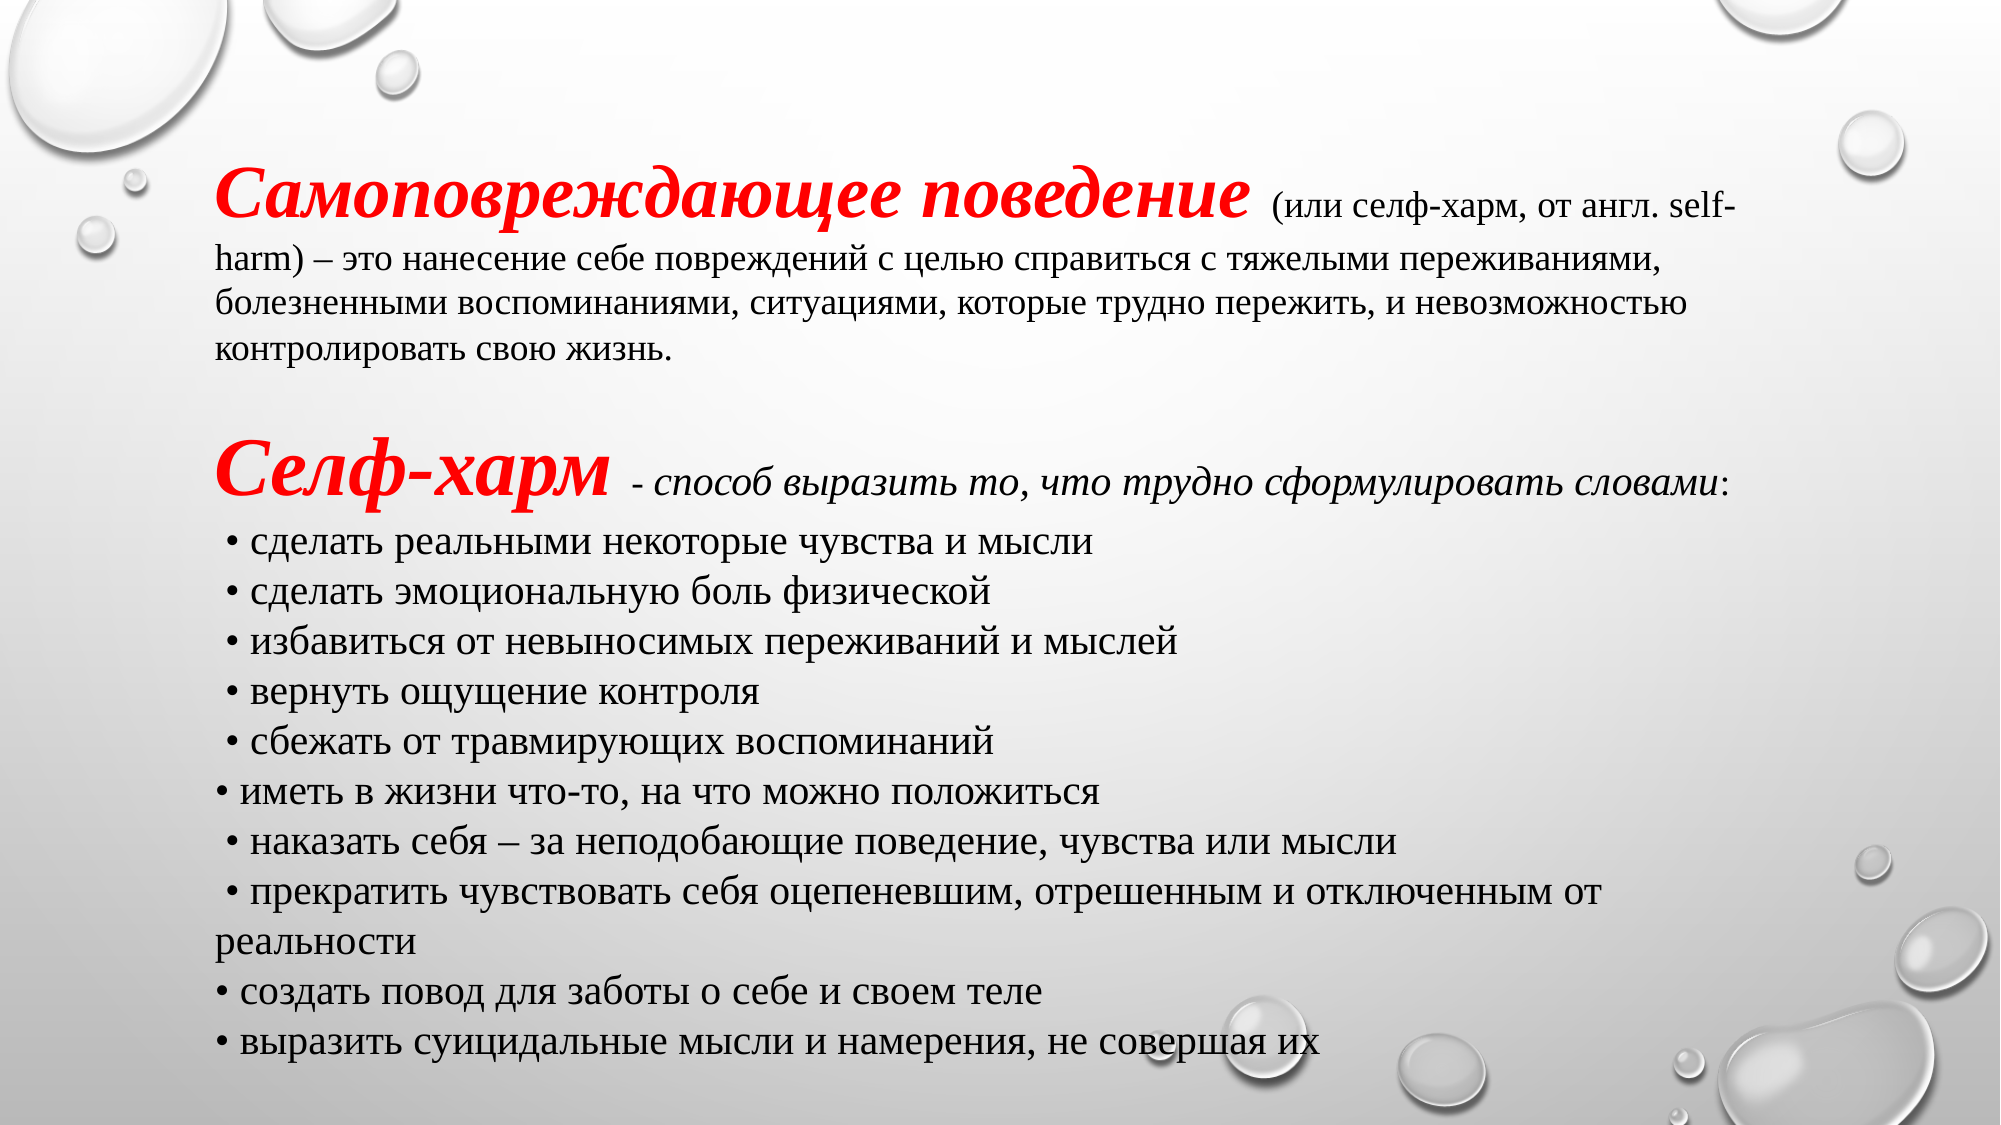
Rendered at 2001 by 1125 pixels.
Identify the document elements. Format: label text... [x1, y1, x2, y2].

picture [0, 0, 2000, 1125]
text_box Самоповреждающее поведение (или селф-харм, от англ. self-harm) – это нанесение себе повреждений с целью справиться с тяжелыми переживаниями, болезненными воспоминаниями, ситуациями, которые трудно пережить, и невозможностью контролировать свою жизнь. Селф-харм - способ выразить то, что трудно сформулировать словами: • сделать реальными некоторые чувства и мысли • сделать эмоциональную боль физической • избавиться от невыносимых переживаний и мыслей • вернуть ощущение контроля • сбежать от травмирующих воспоминаний • иметь в жизни что-то, на что можно положиться • наказать себя – за неподобающие поведение, чувства или мысли • прекратить чувствовать себя оцепеневшим, отрешенным и отключенным от реальности • создать повод для заботы о себе и своем теле • выразить суицидальные мысли и намерения, не совершая их [200, 135, 1808, 1071]
